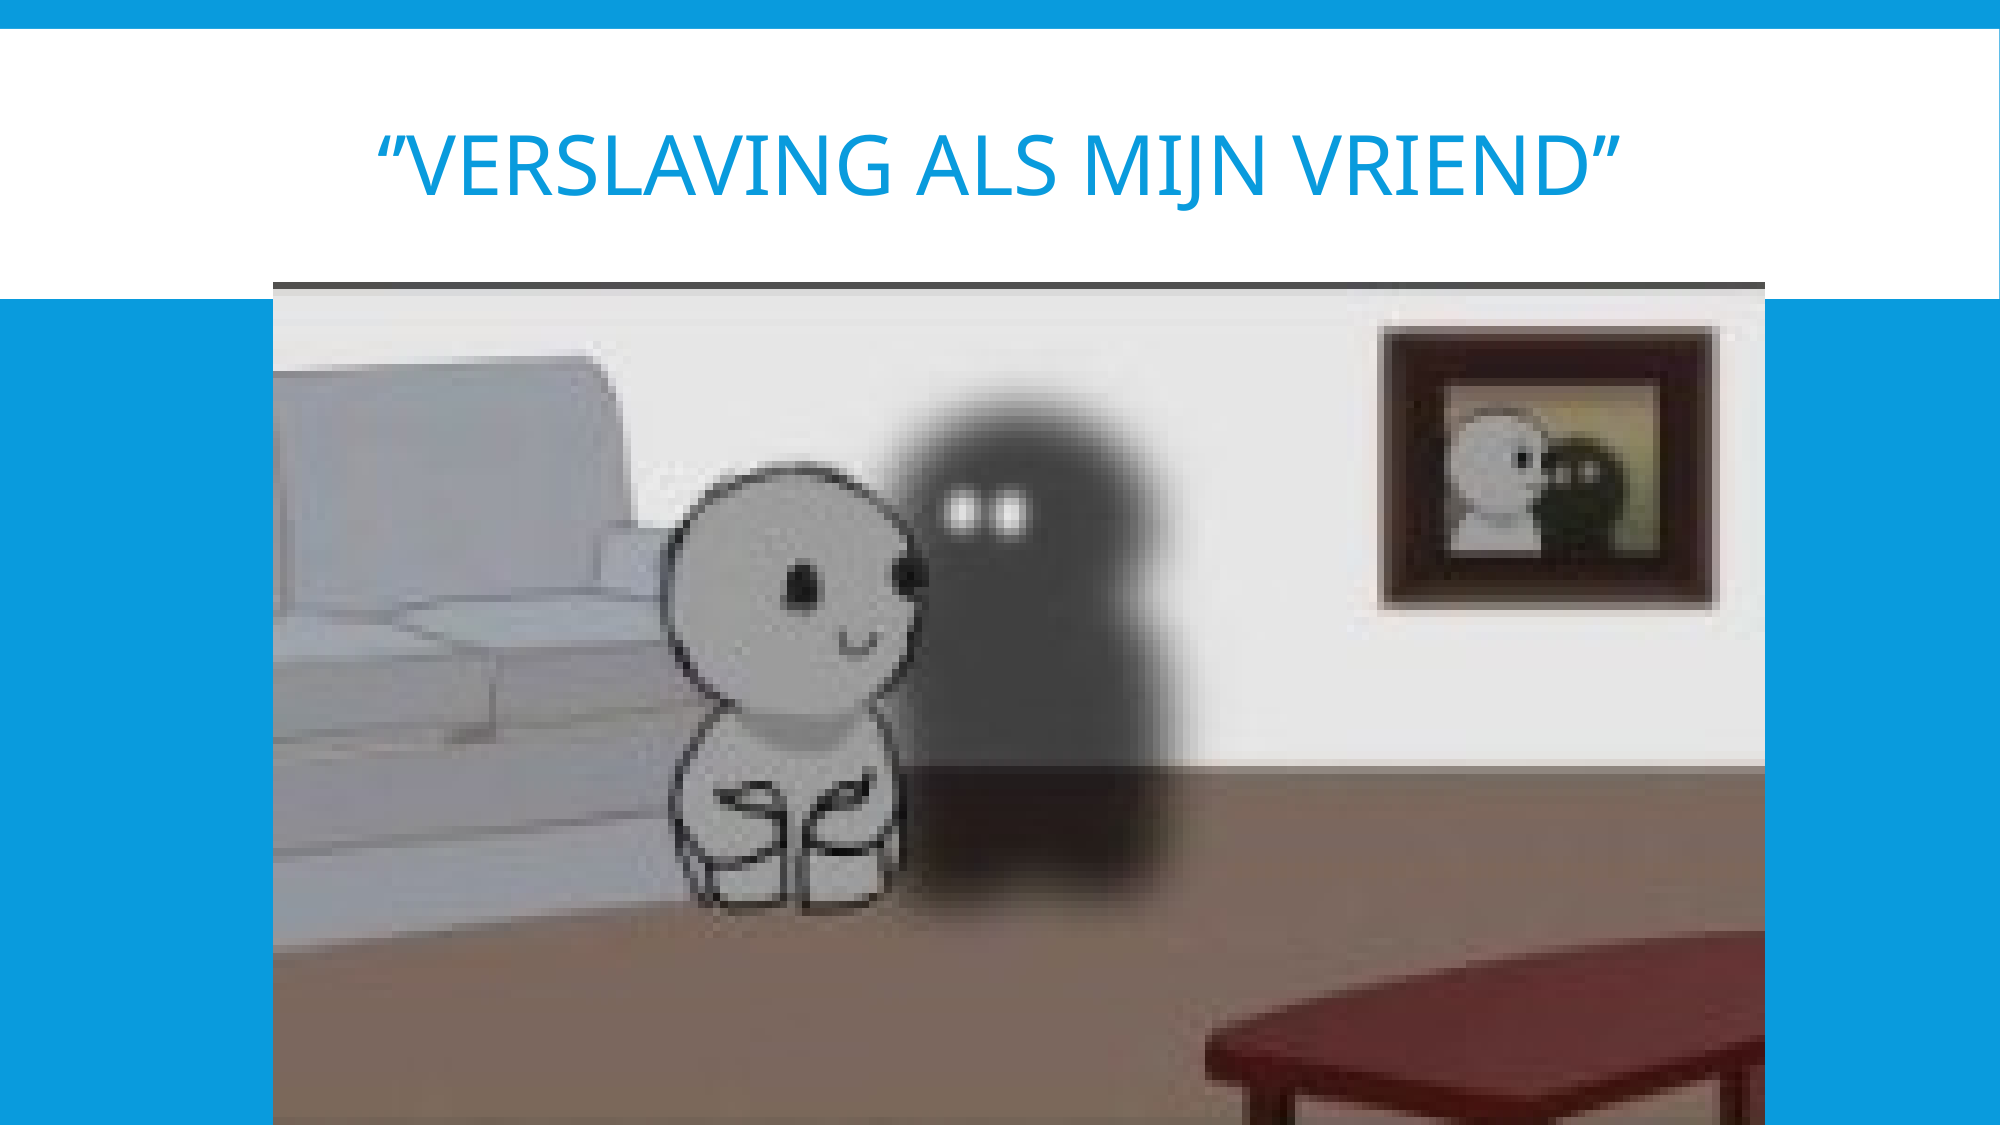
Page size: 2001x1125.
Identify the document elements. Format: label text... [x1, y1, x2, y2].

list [272, 281, 1766, 1125]
title ‘’Verslaving als mijn vriend’’ [197, 46, 1803, 295]
